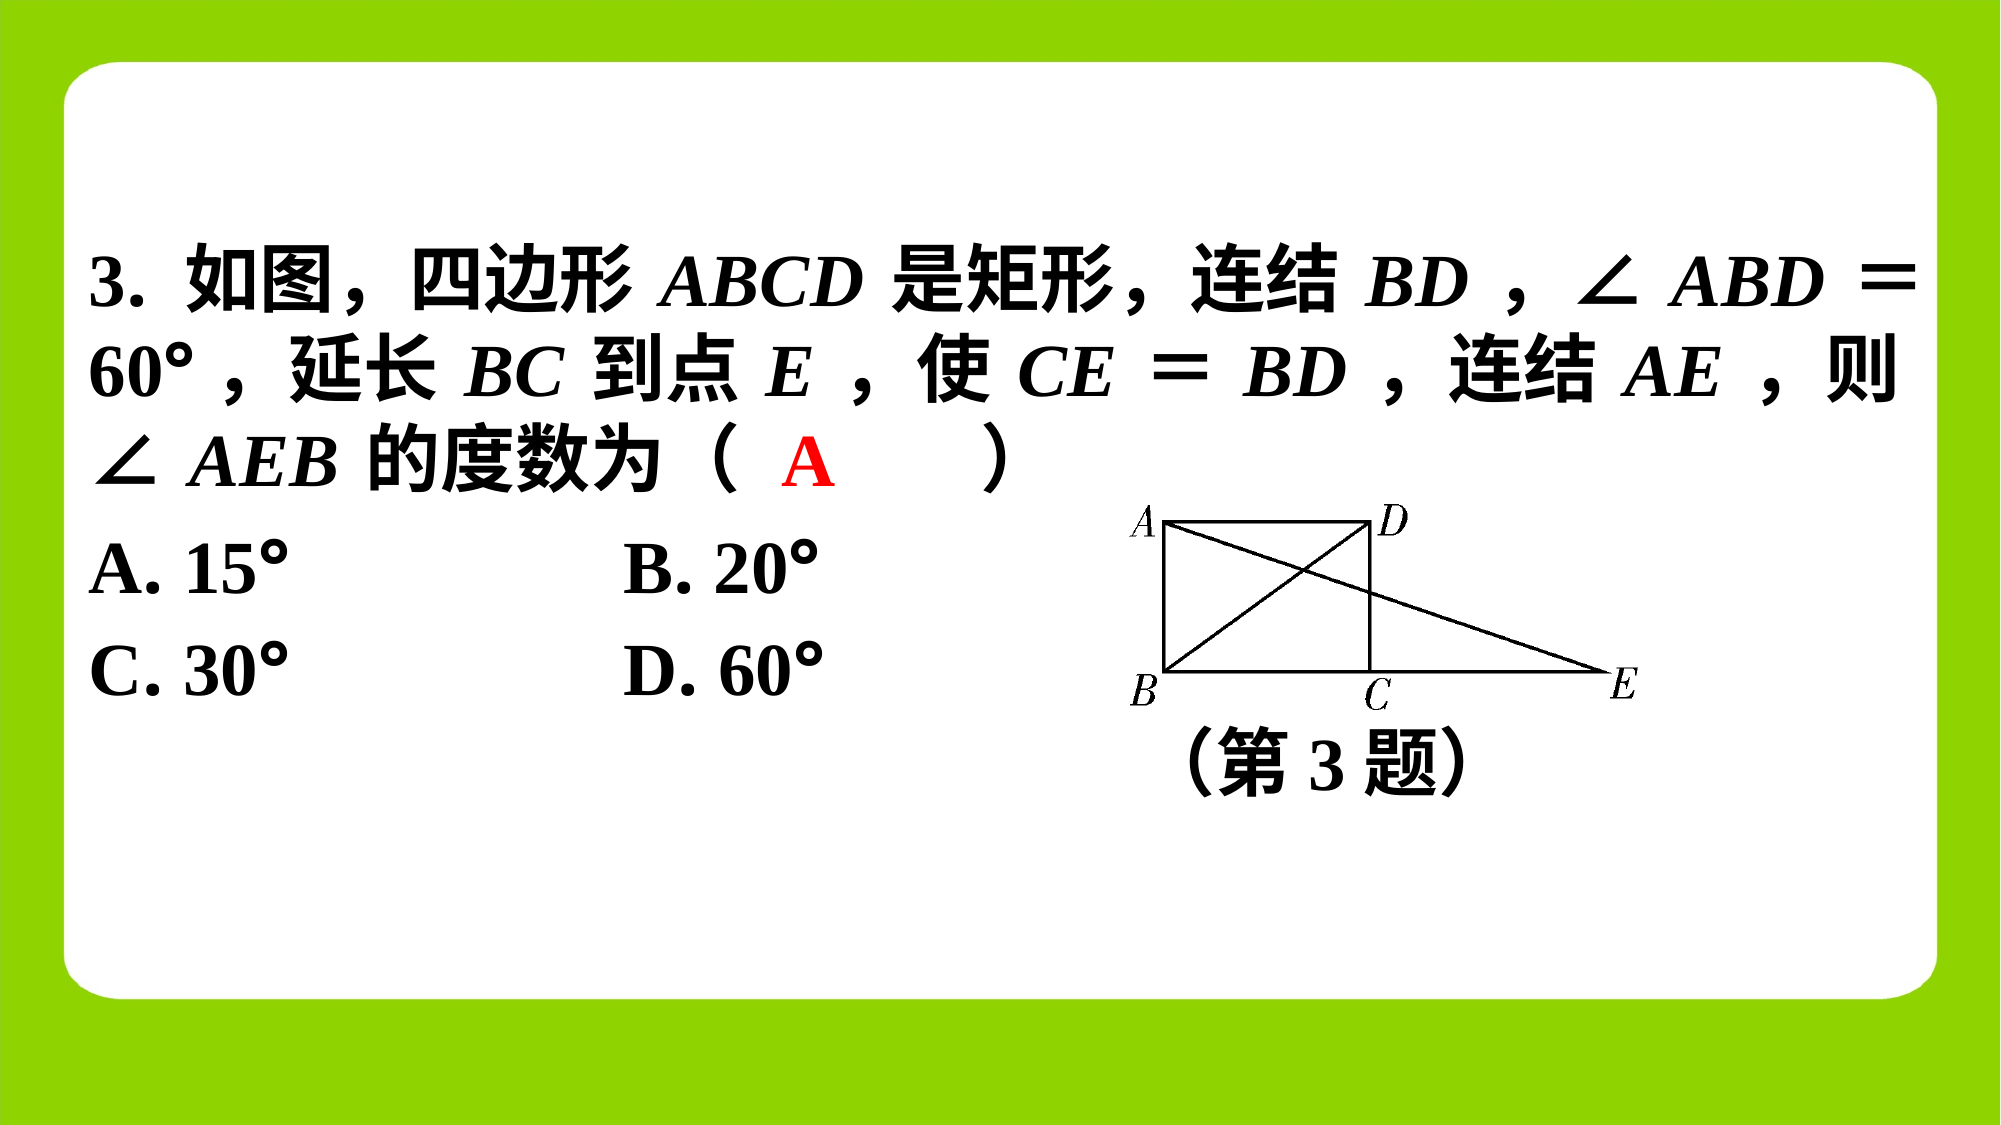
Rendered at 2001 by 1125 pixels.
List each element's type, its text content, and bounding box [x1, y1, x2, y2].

table_cell C. 30° [89, 615, 624, 717]
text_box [1129, 504, 1638, 807]
table_cell D. 60° [624, 615, 1129, 717]
table_header A. 15° [89, 513, 624, 615]
table_header B. 20° [624, 513, 1129, 615]
text_box A [766, 404, 850, 510]
picture [0, 0, 2001, 1125]
text_box 3. 如图，四边形ABCD是矩形，连结BD，∠ABD＝ 60°，延长BC到点E，使CE＝BD，连结AE，则 ∠AEB的度数为（ A ） [88, 231, 1974, 505]
